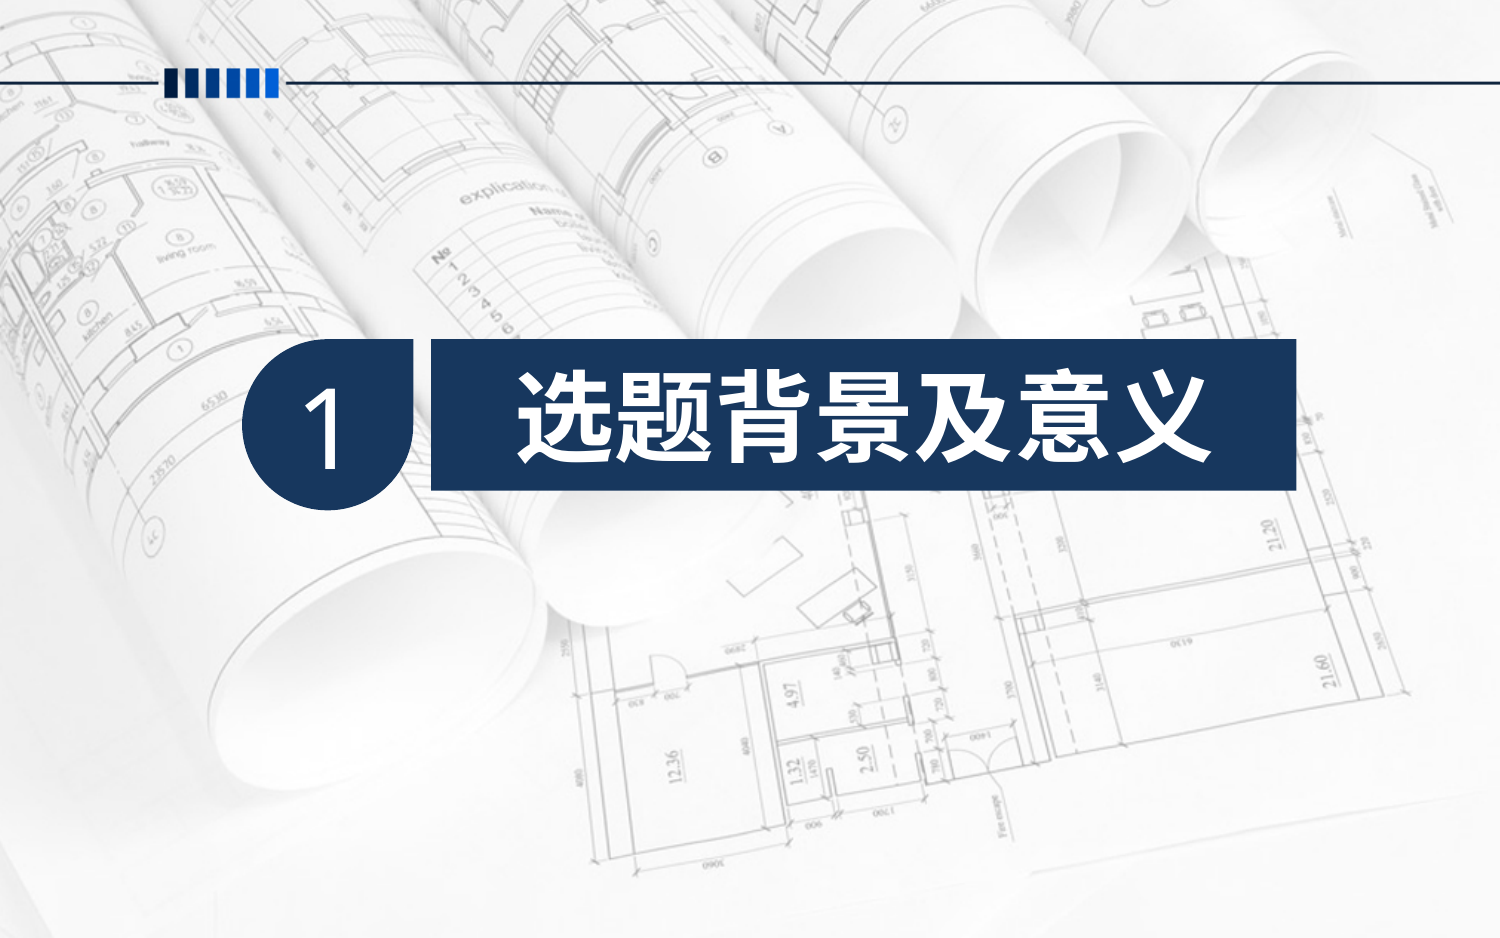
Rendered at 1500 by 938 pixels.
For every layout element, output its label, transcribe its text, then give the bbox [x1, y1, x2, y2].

picture [0, 0, 1500, 938]
text_box 1 [239, 337, 416, 513]
text_box [429, 337, 1299, 493]
text_box 选题背景及意义 [449, 347, 1280, 483]
